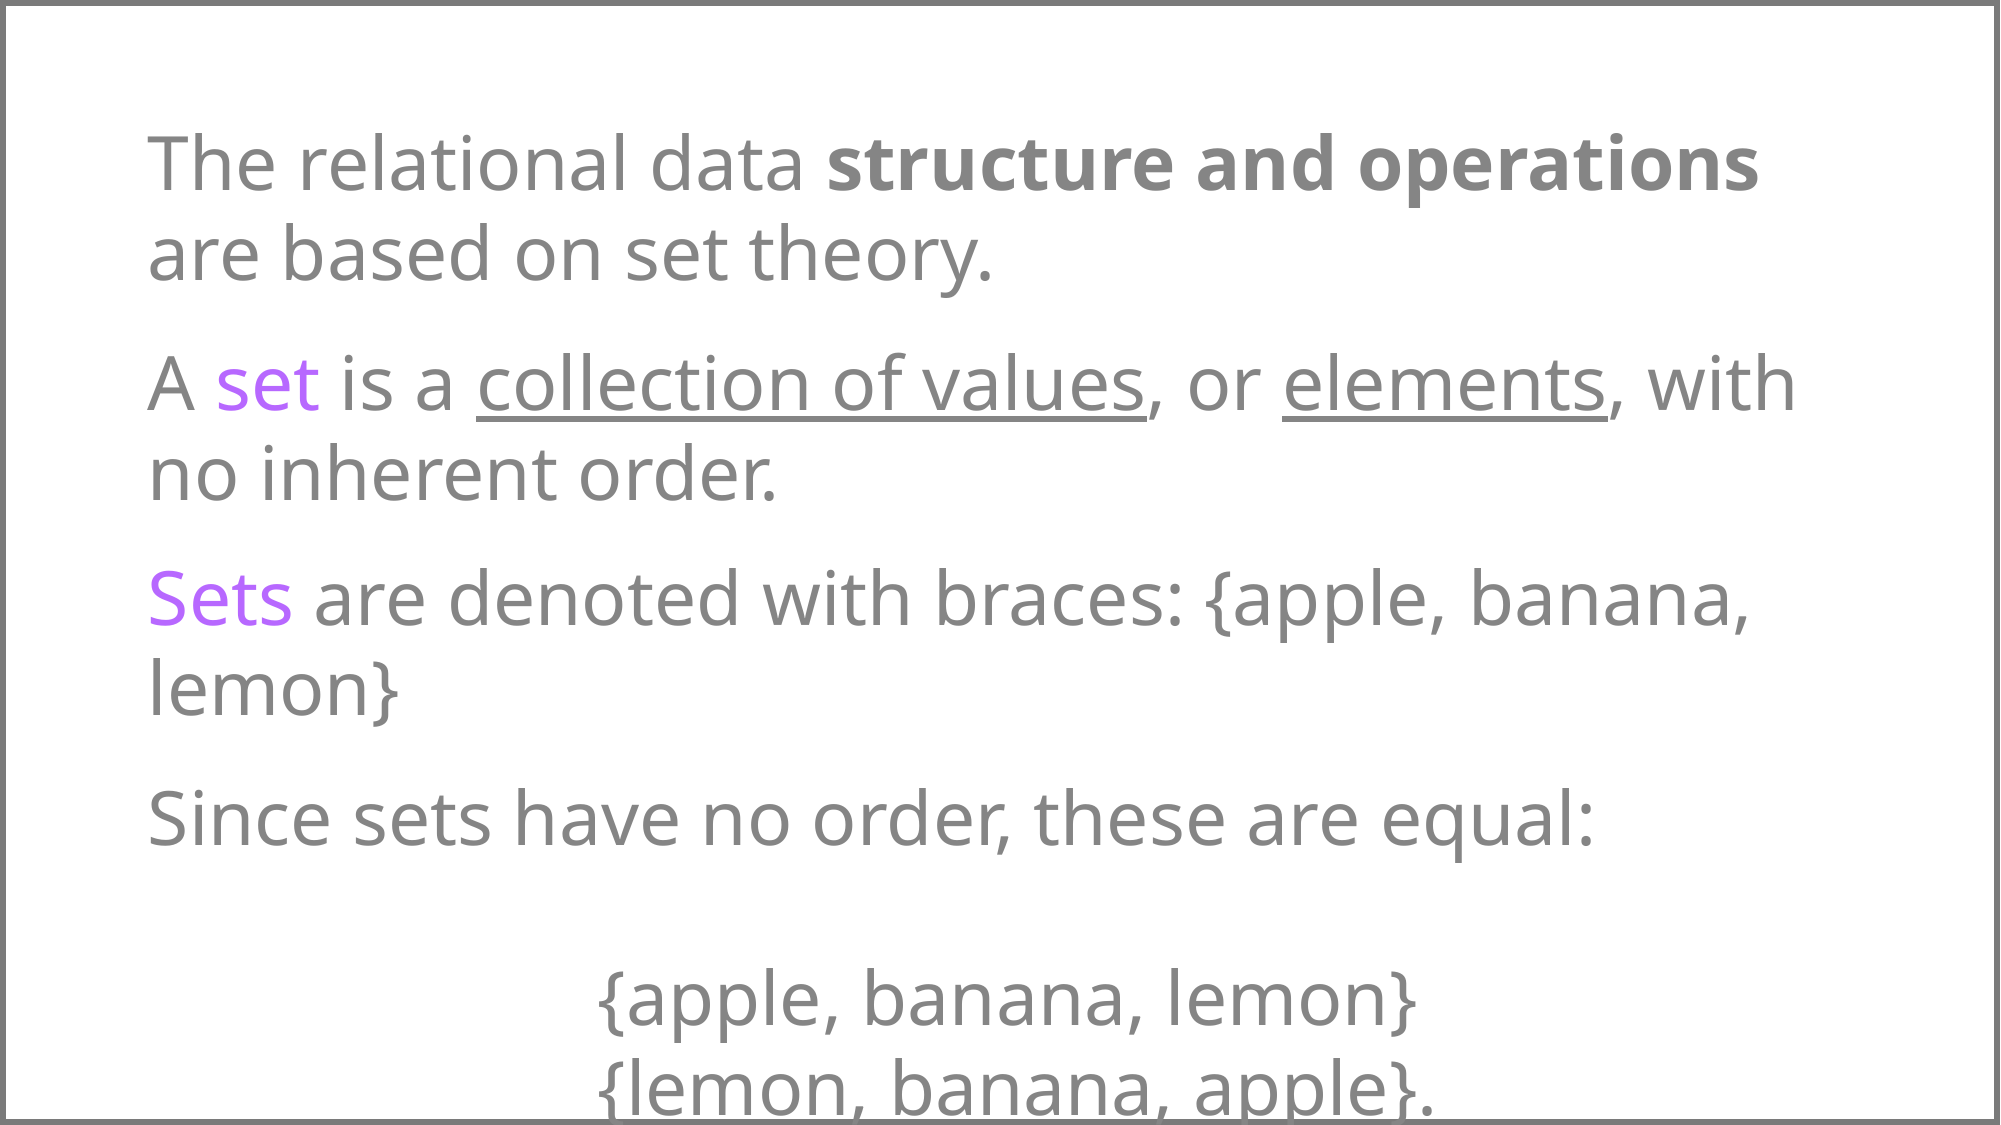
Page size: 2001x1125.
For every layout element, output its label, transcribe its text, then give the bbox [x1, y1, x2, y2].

text_box [0, 0, 2000, 1125]
text_box The relational data structure and operations are based on set theory. A set is a collection of values, or elements, with no inherent order. Sets are denoted with braces: {apple, banana, lemon} Since sets have no order, these are equal: {apple, banana, lemon} {lemon, banana, apple}. [133, 108, 1867, 1125]
